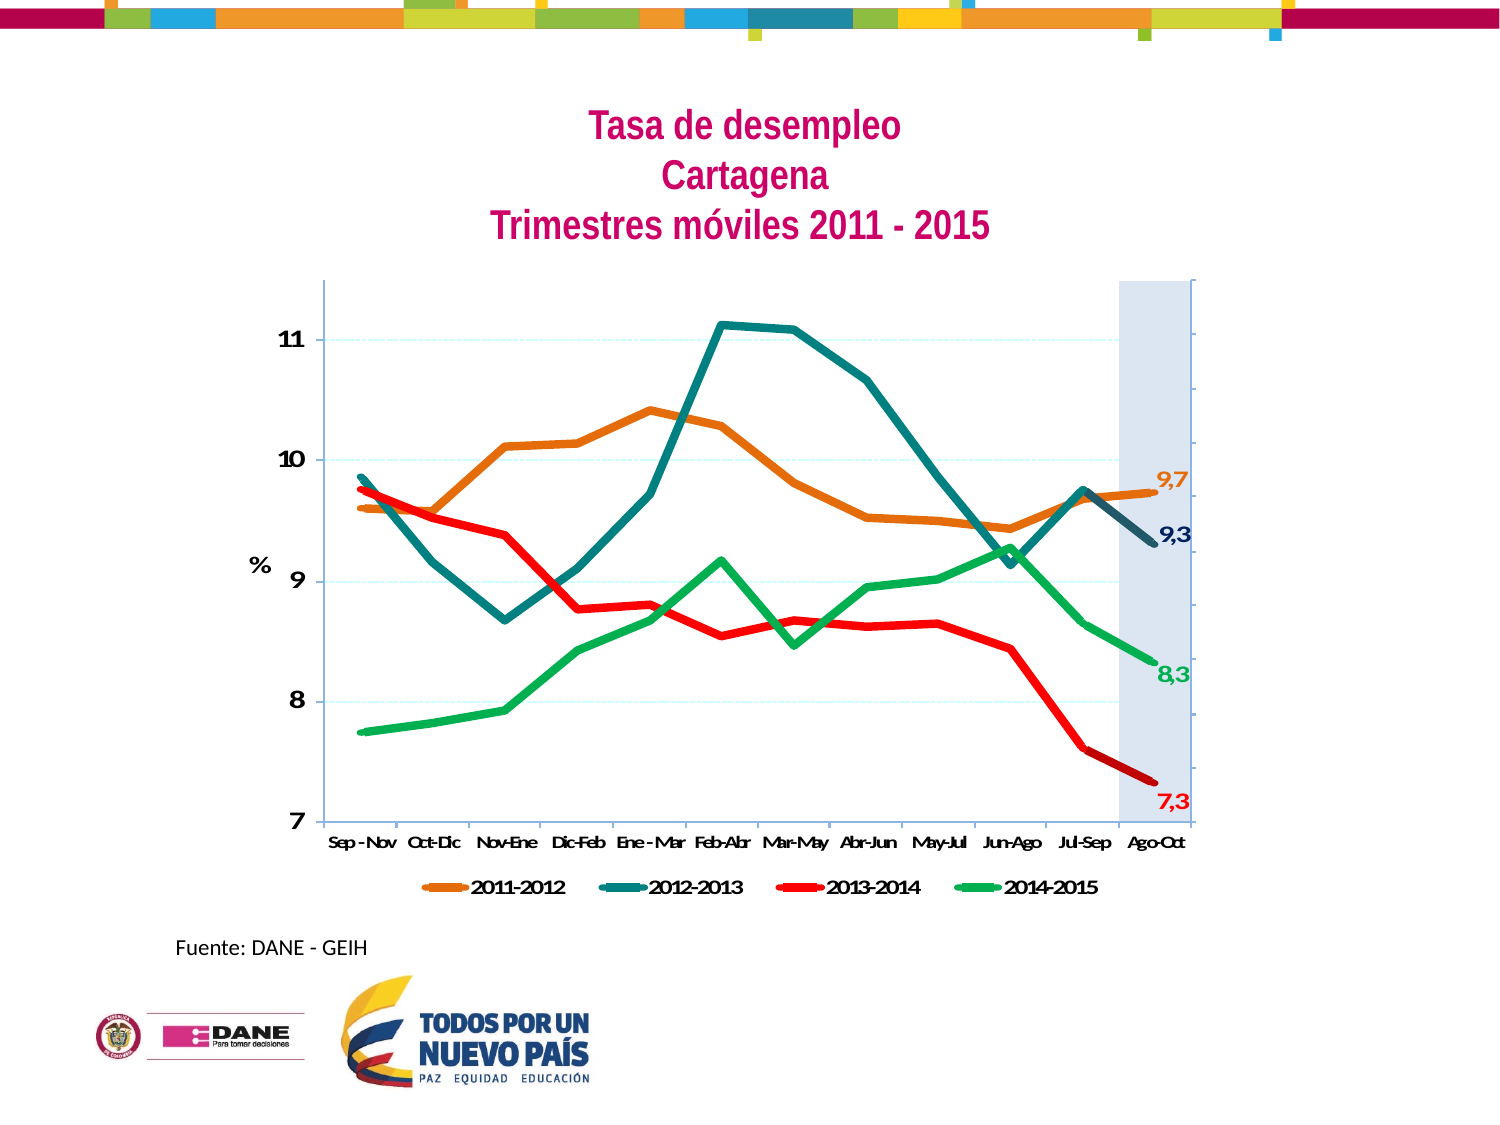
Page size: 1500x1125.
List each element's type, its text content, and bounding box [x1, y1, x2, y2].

picture [52, 955, 632, 1118]
picture [0, 0, 1500, 41]
picture [242, 253, 1283, 907]
text_box Tasa de desempleo Cartagena Trimestres móviles 2011 - 2015 [159, 90, 1331, 255]
text_box Fuente: DANE - GEIH [160, 925, 389, 968]
